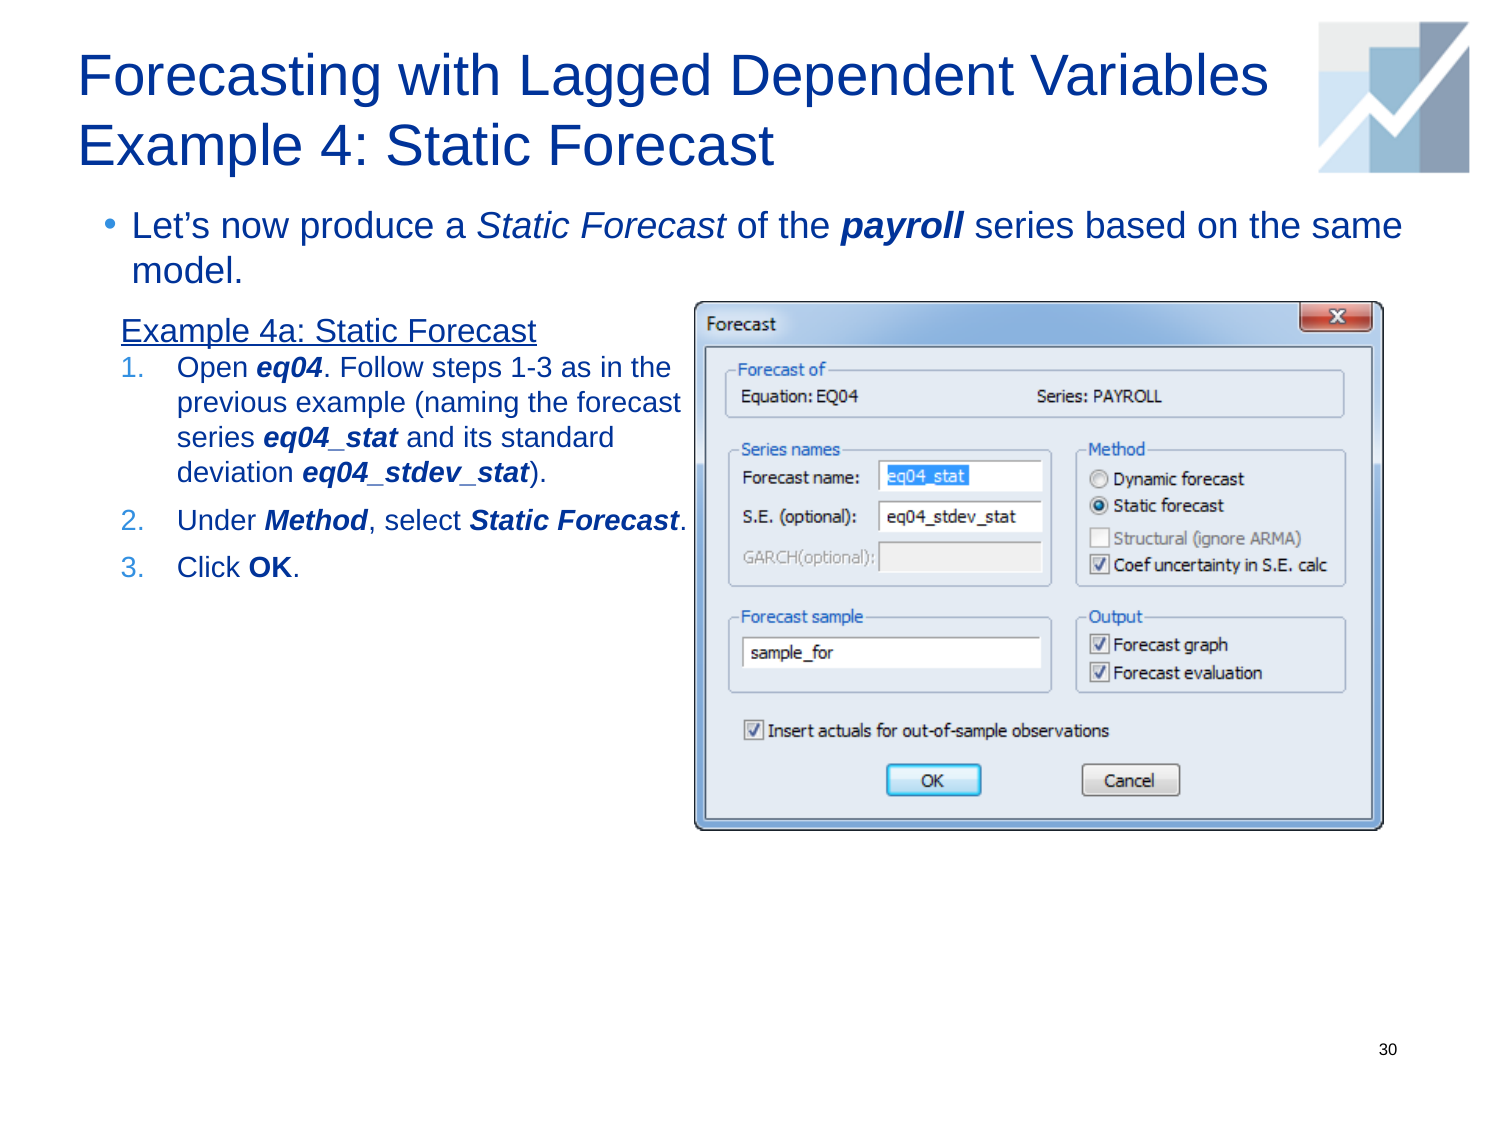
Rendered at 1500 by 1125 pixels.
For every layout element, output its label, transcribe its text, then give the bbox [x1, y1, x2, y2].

title Forecasting with Lagged Dependent Variables Example 4: Static Forecast [62, 0, 1297, 185]
slide_number 30 [1262, 1015, 1413, 1067]
picture [693, 301, 1384, 832]
picture [1300, 11, 1479, 181]
list Let’s now produce a Static Forecast of the payroll series based on the same model. [88, 193, 1431, 328]
text_box Example 4a: Static Forecast Open eq04. Follow steps 1-3 as in the previous example (naming the forecast series eq04_stat and its standard deviation eq04_stdev_stat). Under Method, select Static Forecast. Click OK. [105, 301, 714, 1045]
